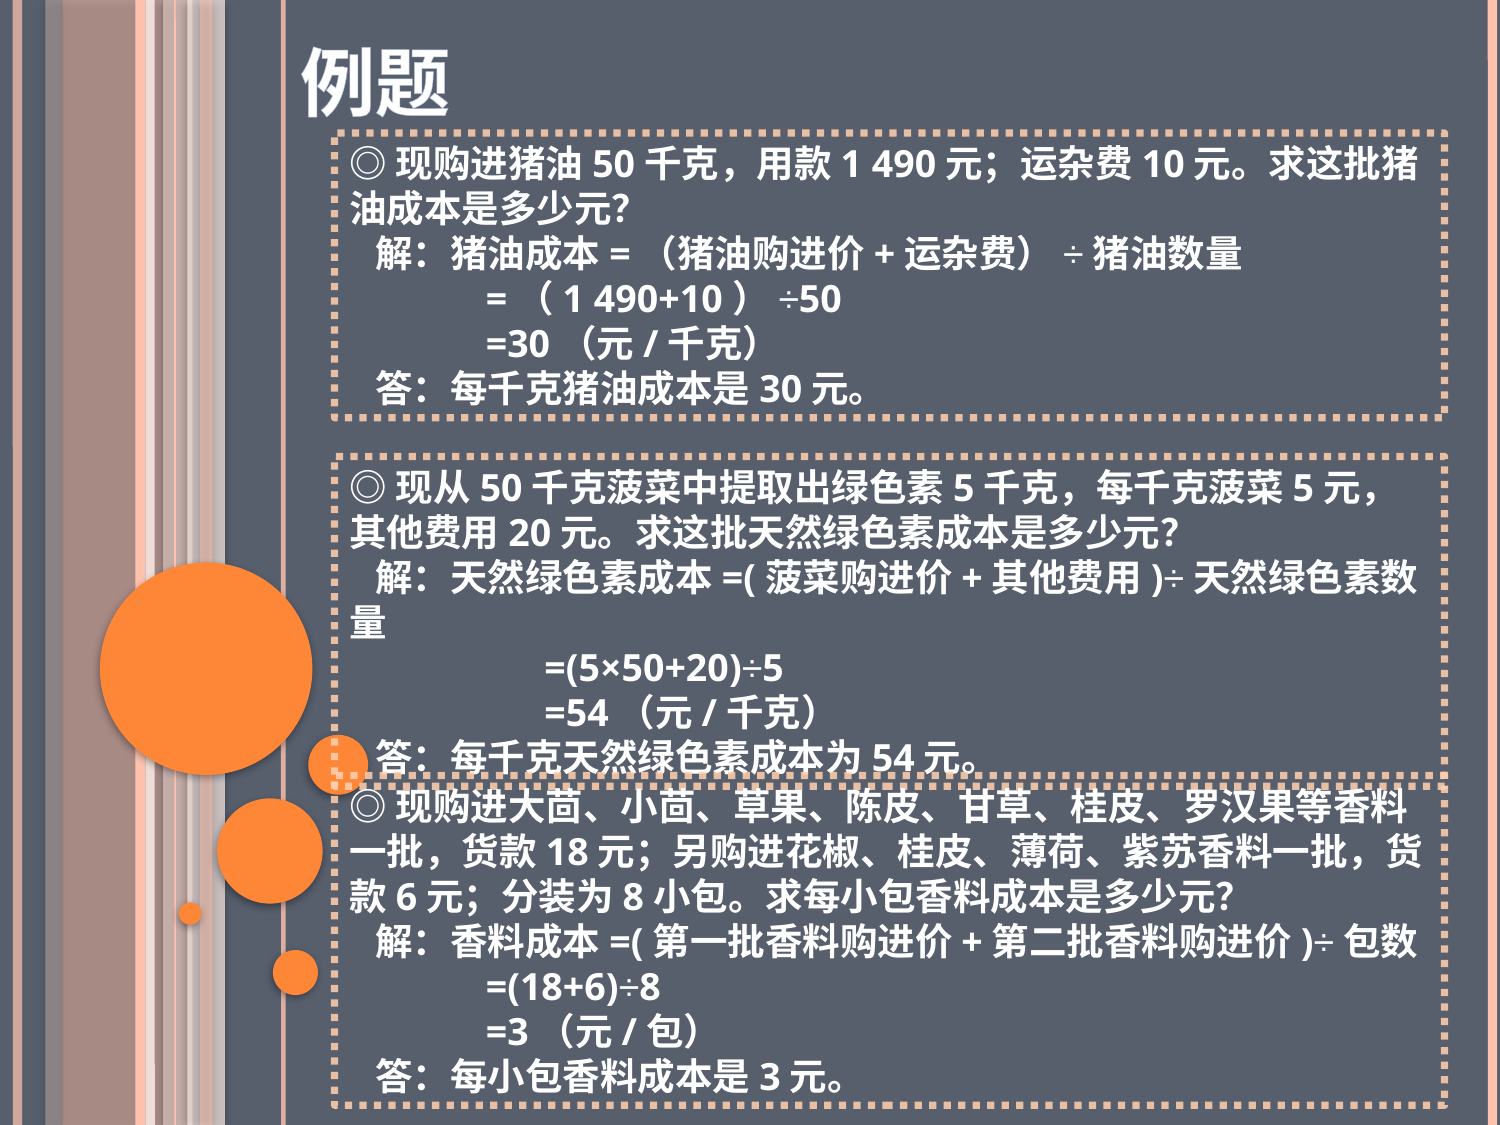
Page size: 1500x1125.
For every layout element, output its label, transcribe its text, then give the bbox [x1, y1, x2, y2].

text_box ◎现购进猪油50千克，用款1 490元；运杂费10元。求这批猪油成本是多少元？ 解：猪油成本=（猪油购进价+运杂费）÷猪油数量 =（1 490+10）÷50 =30（元/千克） 答：每千克猪油成本是30元。 [334, 133, 1445, 418]
text_box 例题 [284, 28, 466, 133]
text_box ◎现从50千克菠菜中提取出绿色素5千克，每千克菠菜5元，其他费用20元。求这批天然绿色素成本是多少元？ 解：天然绿色素成本=(菠菜购进价+其他费用)÷天然绿色素数量 =(5×50+20)÷5 =54（元/千克） 答：每千克天然绿色素成本为54元。 [334, 456, 1445, 775]
text_box ◎现购进大茴、小茴、草果、陈皮、甘草、桂皮、罗汉果等香料一批，货款18元；另购进花椒、桂皮、薄荷、紫苏香料一批，货款6元；分装为8小包。求每小包香料成本是多少元？ 解：香料成本=(第一批香料购进价+第二批香料购进价)÷包数 =(18+6)÷8 =3（元/包） 答：每小包香料成本是3元。 [334, 775, 1445, 1106]
